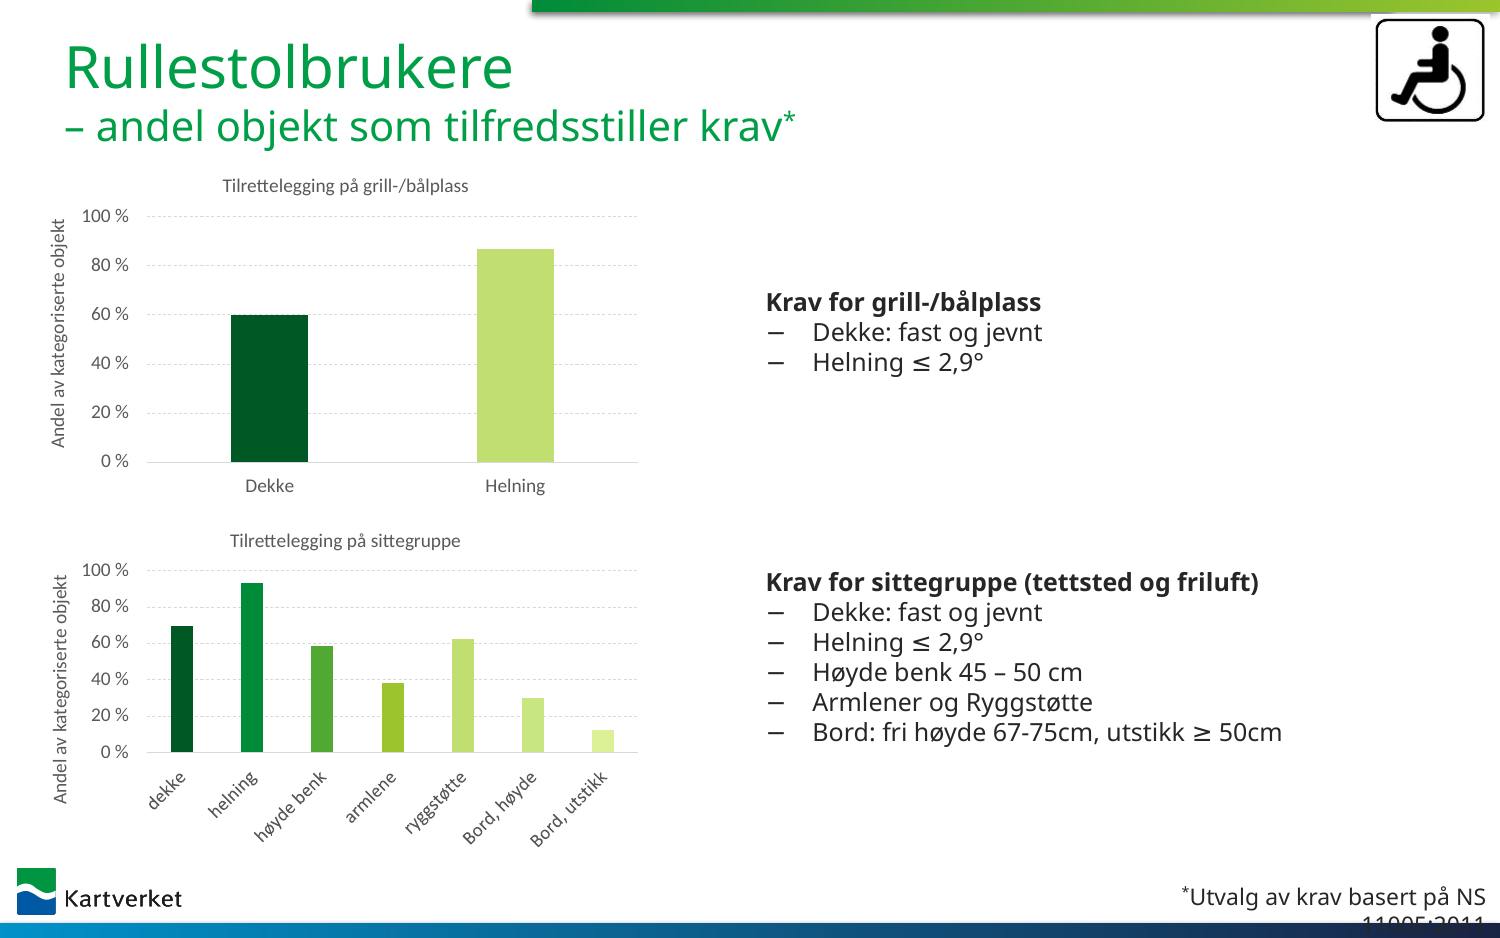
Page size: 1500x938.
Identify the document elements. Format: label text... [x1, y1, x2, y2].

text_box Rullestolbrukere – andel objekt som tilfredsstiller krav* [49, 14, 1431, 158]
text_box Krav for sittegruppe (tettsted og friluft) Dekke: fast og jevnt Helning ≤ 2,9° Høyde benk 45 – 50 cm Armlener og Ryggstøtte Bord: fri høyde 67-75cm, utstikk ≥ 50cm [750, 559, 1500, 754]
picture [41, 166, 650, 505]
text_box Krav for grill-/bålplass Dekke: fast og jevnt Helning ≤ 2,9° [750, 279, 1452, 384]
picture [41, 520, 650, 859]
text_box *Utvalg av krav basert på NS 11005:2011 [1068, 873, 1500, 938]
picture [1371, 13, 1491, 127]
